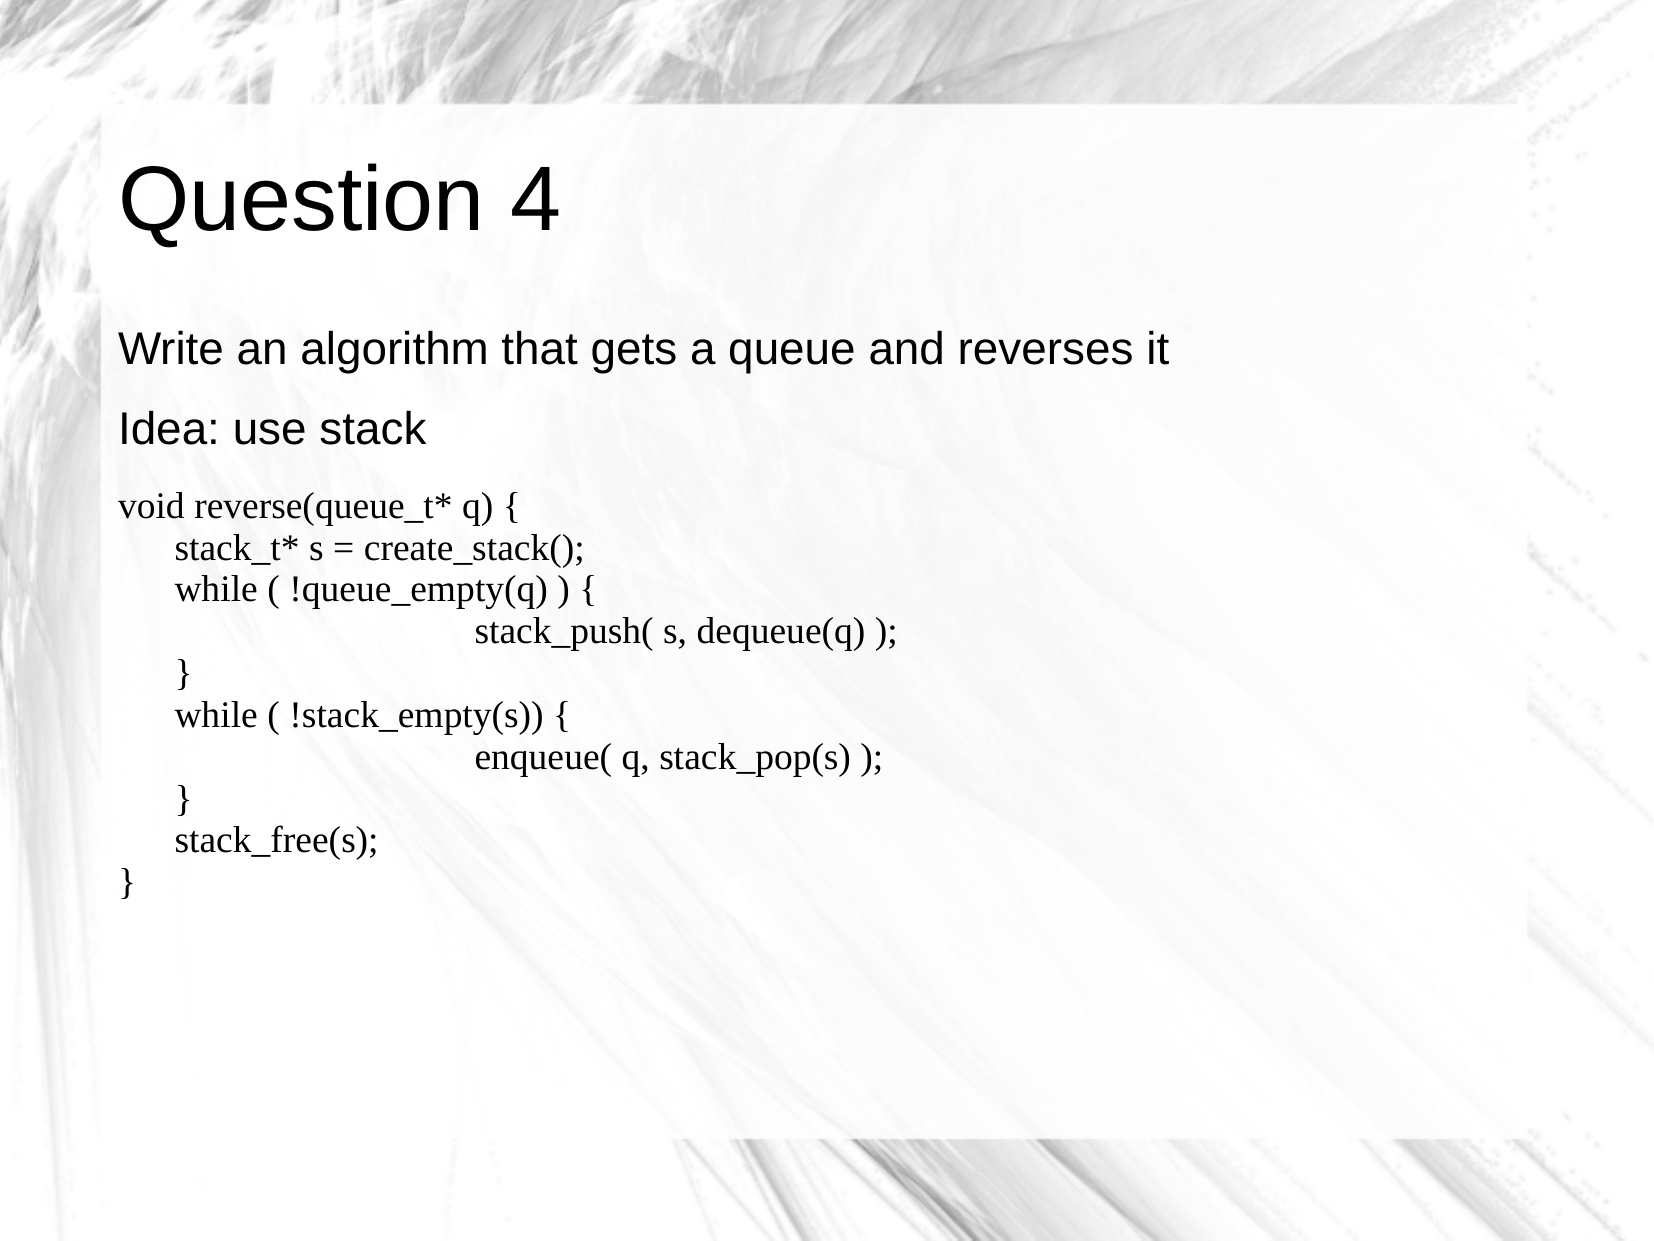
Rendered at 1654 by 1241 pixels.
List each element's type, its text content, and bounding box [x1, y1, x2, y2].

title Question 4 [118, 93, 1506, 299]
list Write an algorithm that gets a queue and reverses it Idea: use stack void reverse(queue_t* q) { stack_t* s = create_stack(); while ( !queue_empty(q) ) { stack_push( s, dequeue(q) ); } while ( !stack_empty(s)) { enqueue( q, stack_pop(s) ); } stack_free(s); } [118, 319, 1571, 1109]
picture [0, 0, 1654, 1241]
